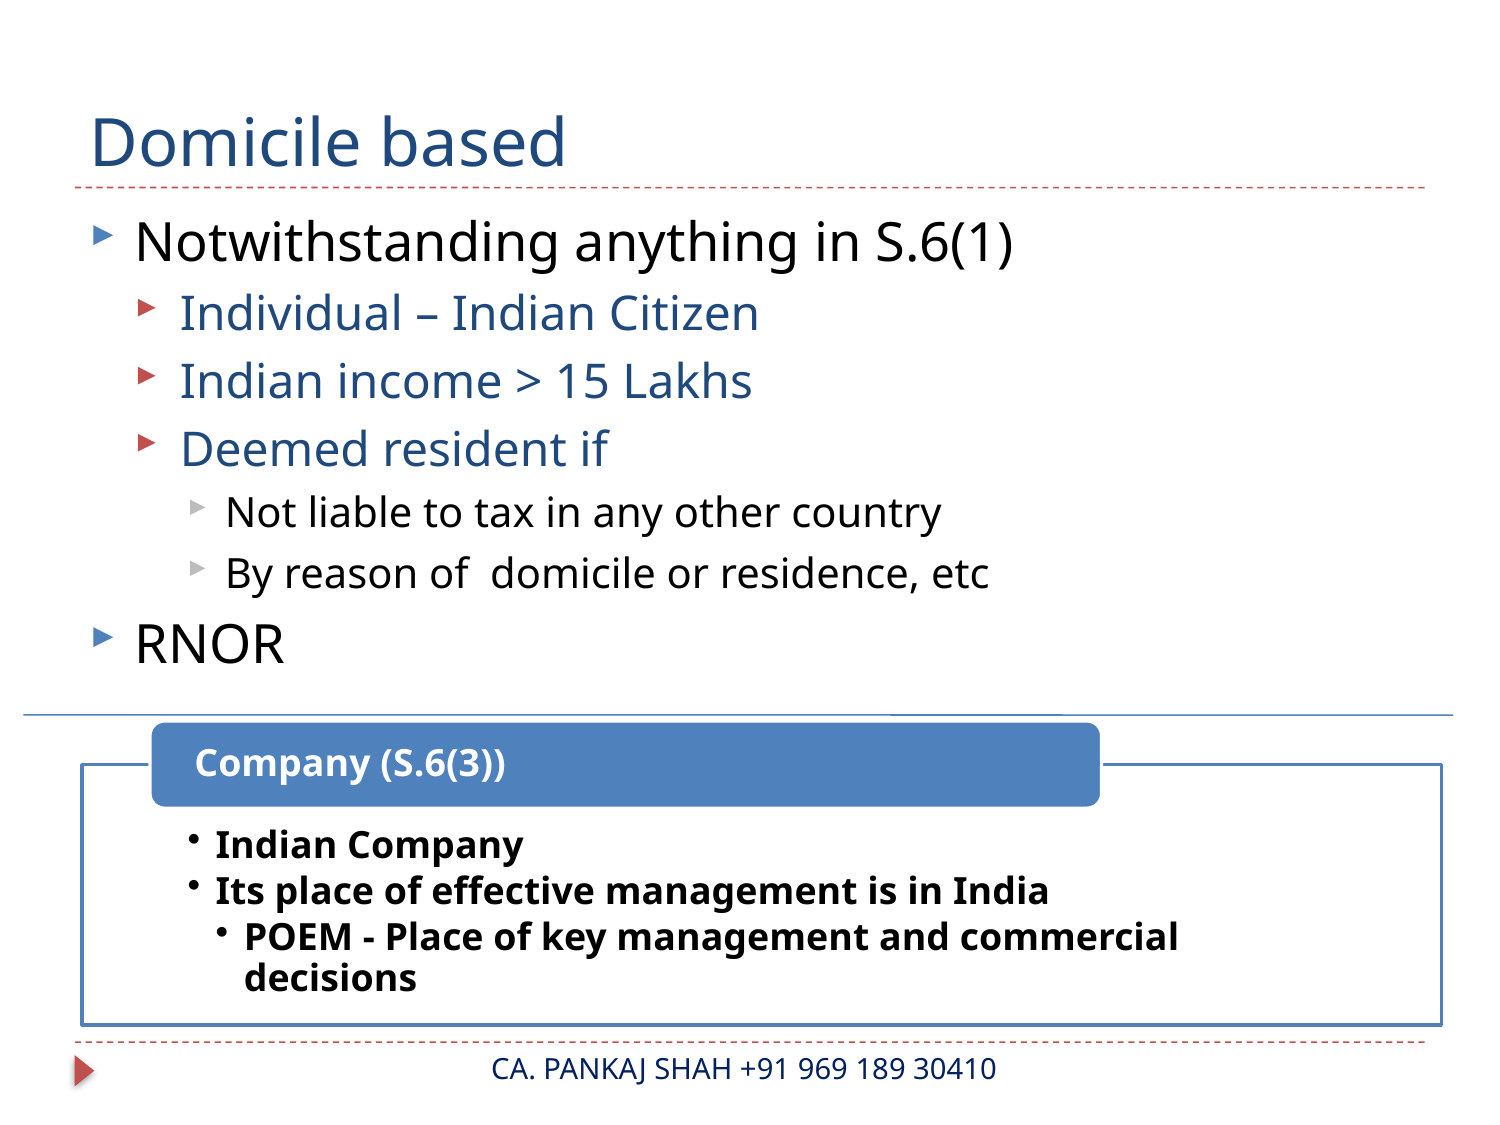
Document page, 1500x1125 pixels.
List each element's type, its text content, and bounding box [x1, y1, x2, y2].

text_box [81, 728, 1442, 1032]
list Notwithstanding anything in S.6(1) Individual – Indian Citizen Indian income > 15 Lakhs Deemed resident if Not liable to tax in any other country By reason of domicile or residence, etc RNOR [75, 200, 1425, 692]
title Domicile based [75, 24, 1425, 188]
text_box CA. PANKAJ SHAH +91 969 189 30410 [210, 1045, 1278, 1093]
